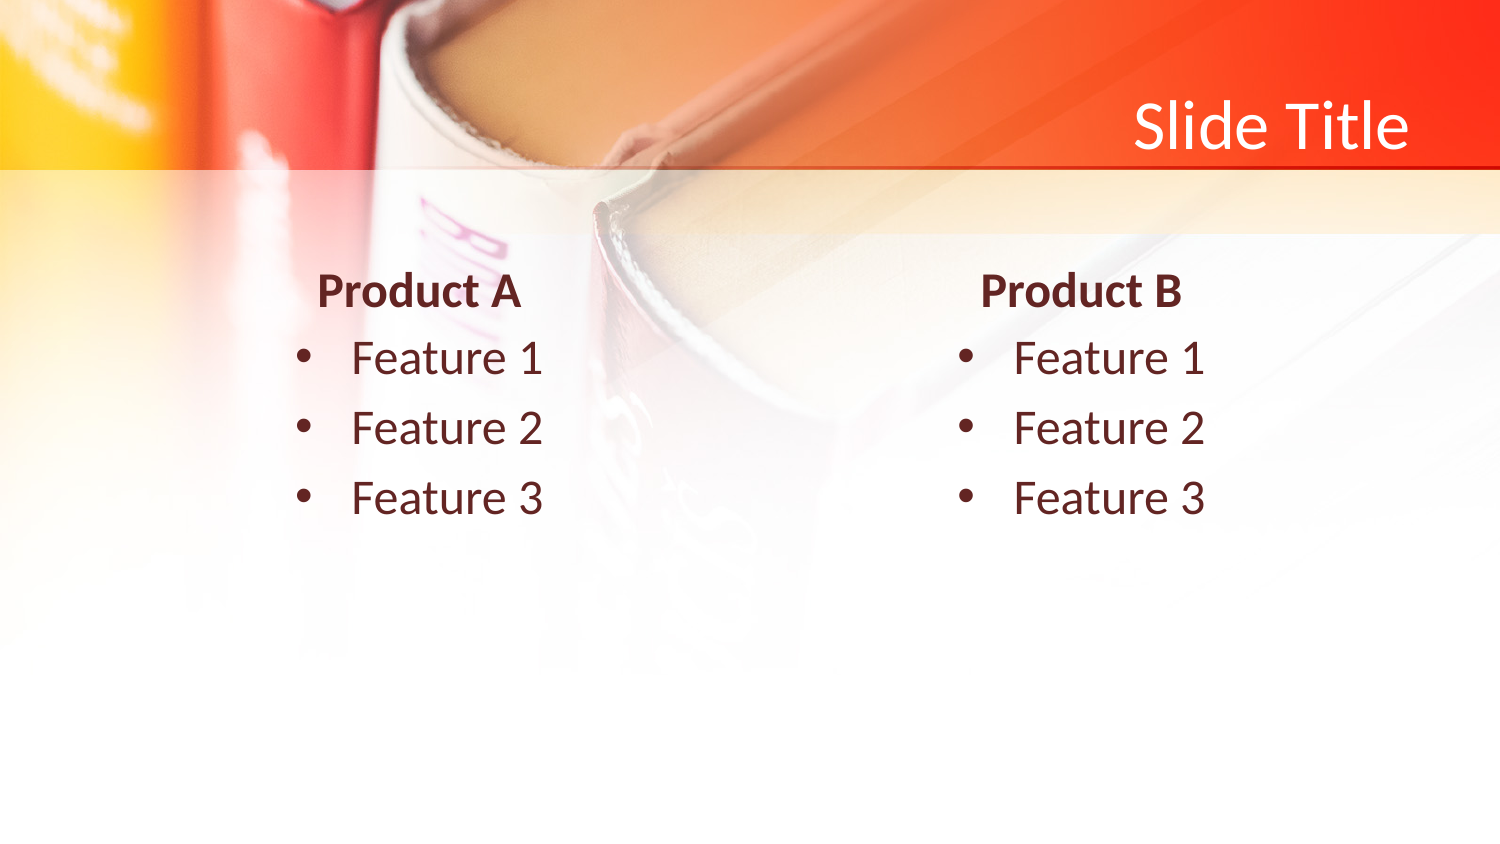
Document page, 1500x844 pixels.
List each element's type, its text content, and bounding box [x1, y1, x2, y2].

list Product A [88, 246, 750, 317]
list Product B [750, 246, 1413, 317]
list Feature 1 Feature 2 Feature 3 [88, 317, 750, 668]
picture [0, 0, 1500, 844]
title Slide Title [73, 71, 1427, 172]
list Feature 1 Feature 2 Feature 3 [750, 317, 1413, 668]
